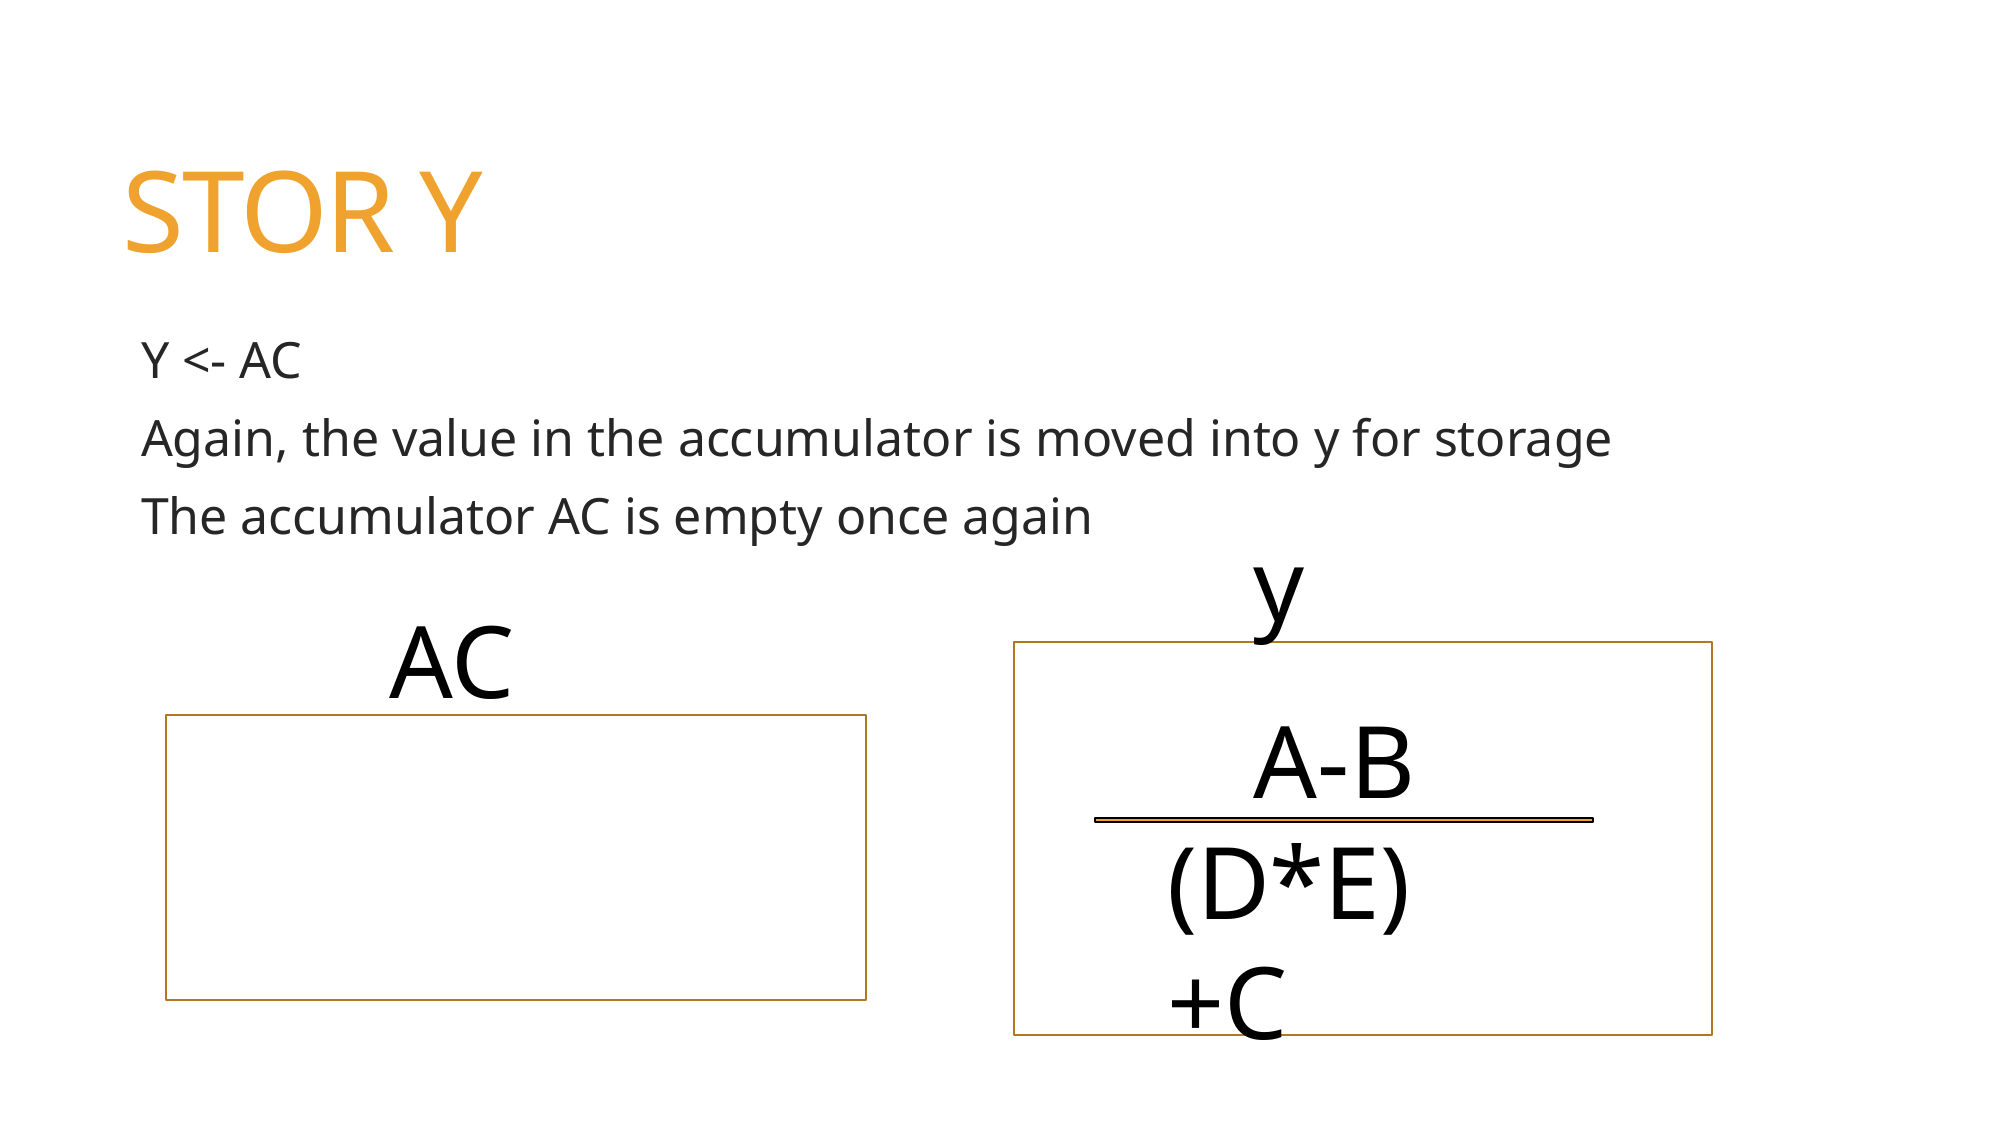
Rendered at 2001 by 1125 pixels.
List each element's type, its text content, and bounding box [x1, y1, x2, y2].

text_box [1094, 817, 1594, 823]
list Y <- AC Again, the value in the accumulator is moved into y for storage The accumulator AC is empty once again [111, 329, 1876, 948]
text_box (D*E)+C [1152, 823, 1535, 1067]
text_box (D*E)+C [1487, 811, 1535, 817]
text_box AC [374, 591, 550, 727]
text_box [165, 714, 867, 1001]
text_box A-B [1239, 823, 1487, 827]
text_box A-B [1239, 691, 1487, 817]
text_box (D*E)+C [1152, 811, 1239, 817]
title STOR Y [107, 81, 1875, 354]
text_box y [1239, 514, 1414, 650]
text_box [1013, 641, 1713, 1036]
